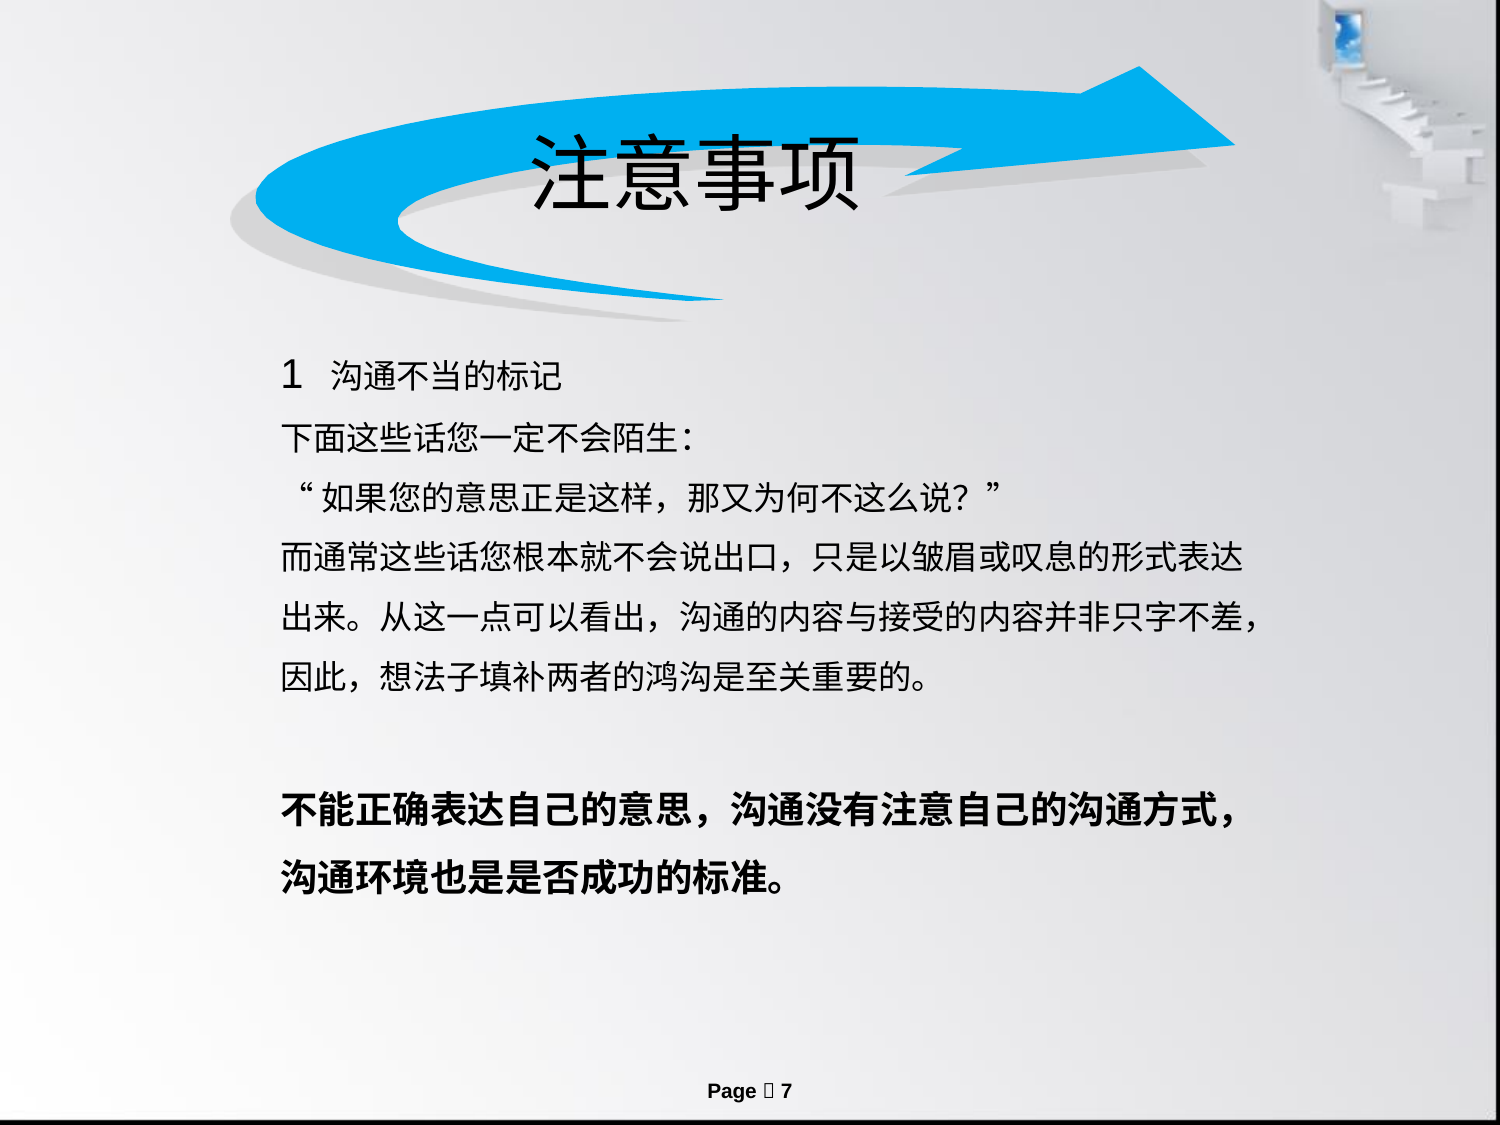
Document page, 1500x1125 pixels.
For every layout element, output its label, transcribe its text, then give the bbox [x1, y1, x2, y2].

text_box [255, 66, 1236, 302]
list 1 沟通不当的标记 下面这些话您一定不会陌生： “如果您的意思正是这样，那又为何不这么说？” 而通常这些话您根本就不会说出口，只是以皱眉或叹息的形式表达出来。从这一点可以看出，沟通的内容与接受的内容并非只字不差，因此，想法子填补两者的鸿沟是至关重要的。 不能正确表达自己的意思，沟通没有注意自己的沟通方式，沟通环境也是是否成功的标准。 [265, 314, 1271, 1047]
picture [0, 0, 1500, 1125]
